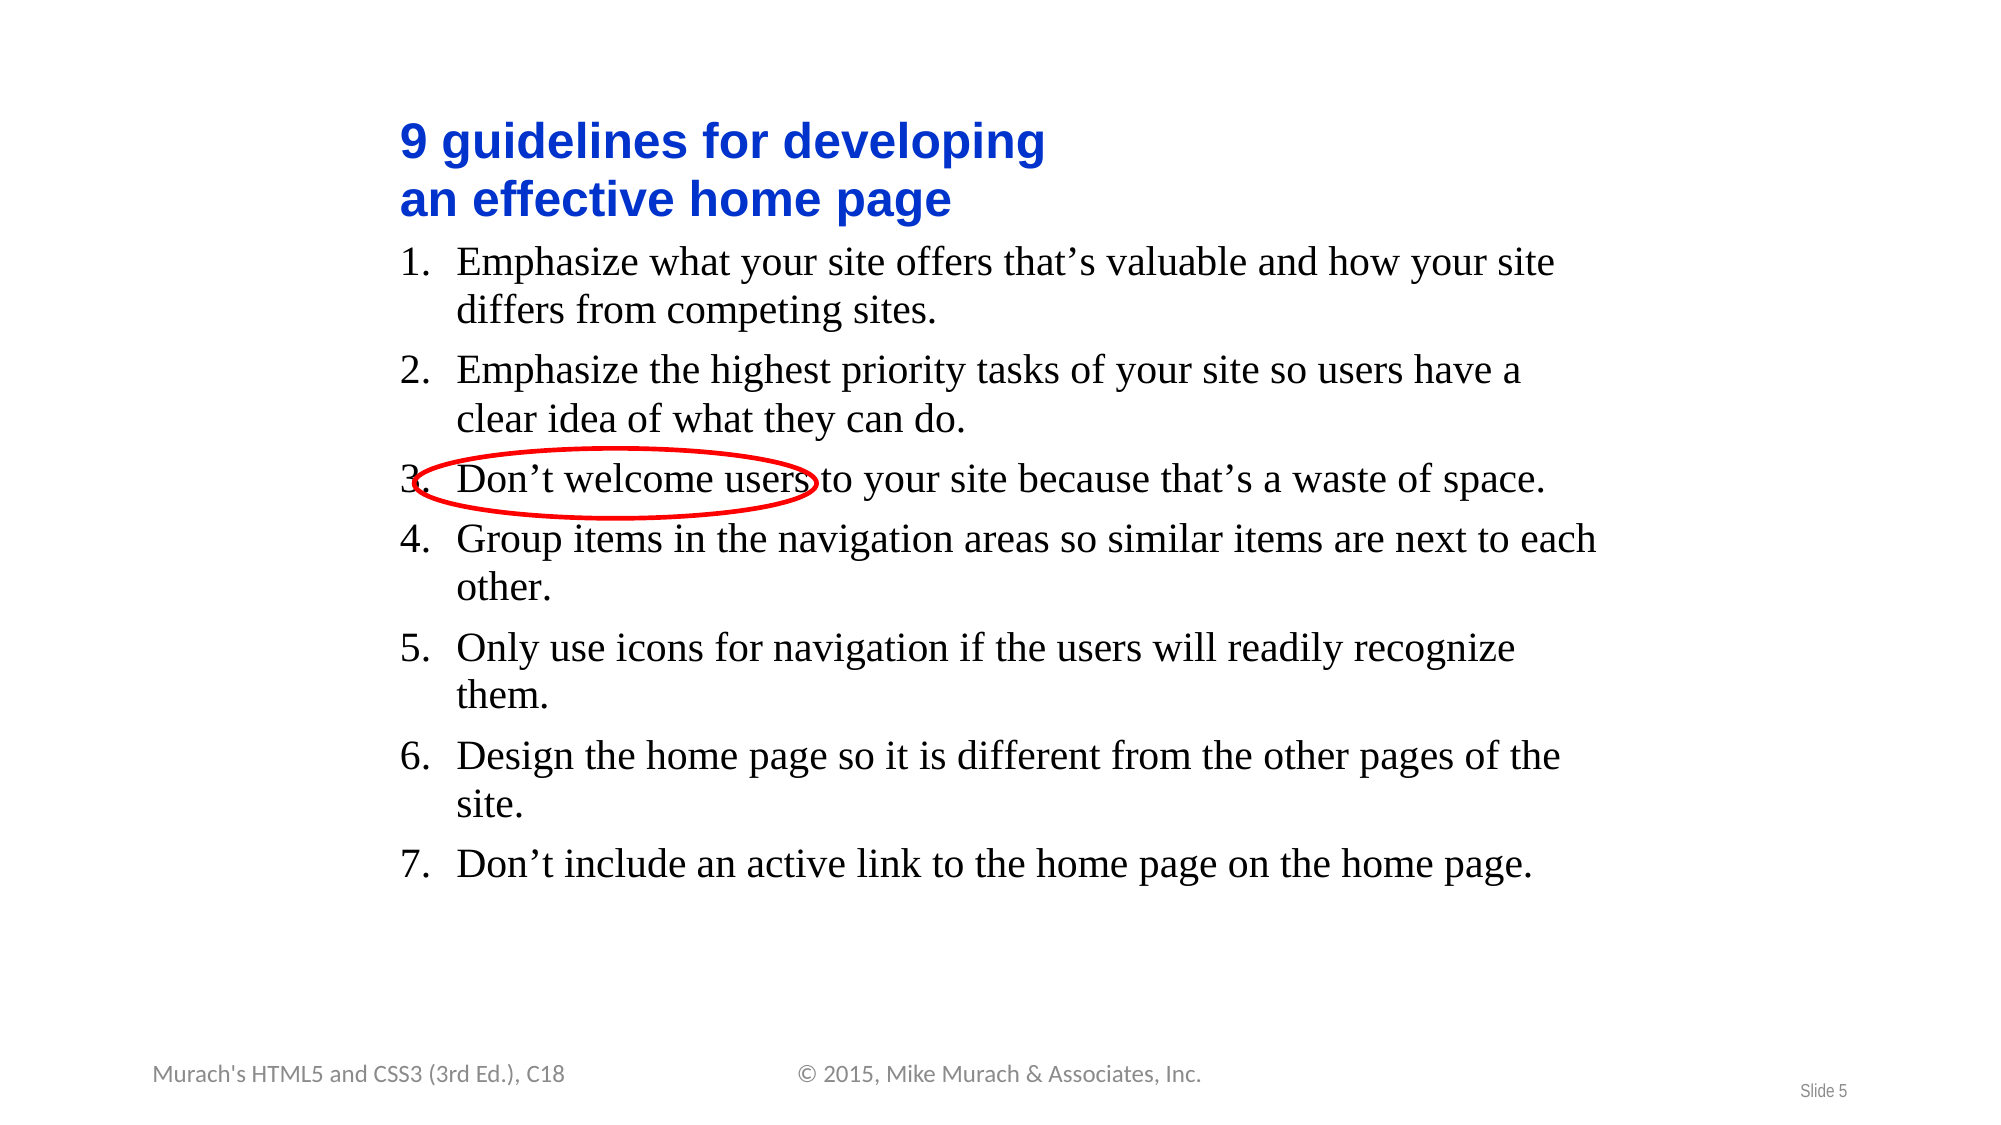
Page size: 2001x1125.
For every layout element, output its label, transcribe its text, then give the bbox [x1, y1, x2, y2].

slide_number Slide 5 [1412, 1042, 1863, 1103]
slide_number Murach's HTML5 and CSS3 (3rd Ed.), C18 [137, 1042, 588, 1103]
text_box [399, 237, 1598, 901]
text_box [399, 112, 1598, 237]
footer © 2015, Mike Murach & Associates, Inc. [662, 1042, 1338, 1103]
